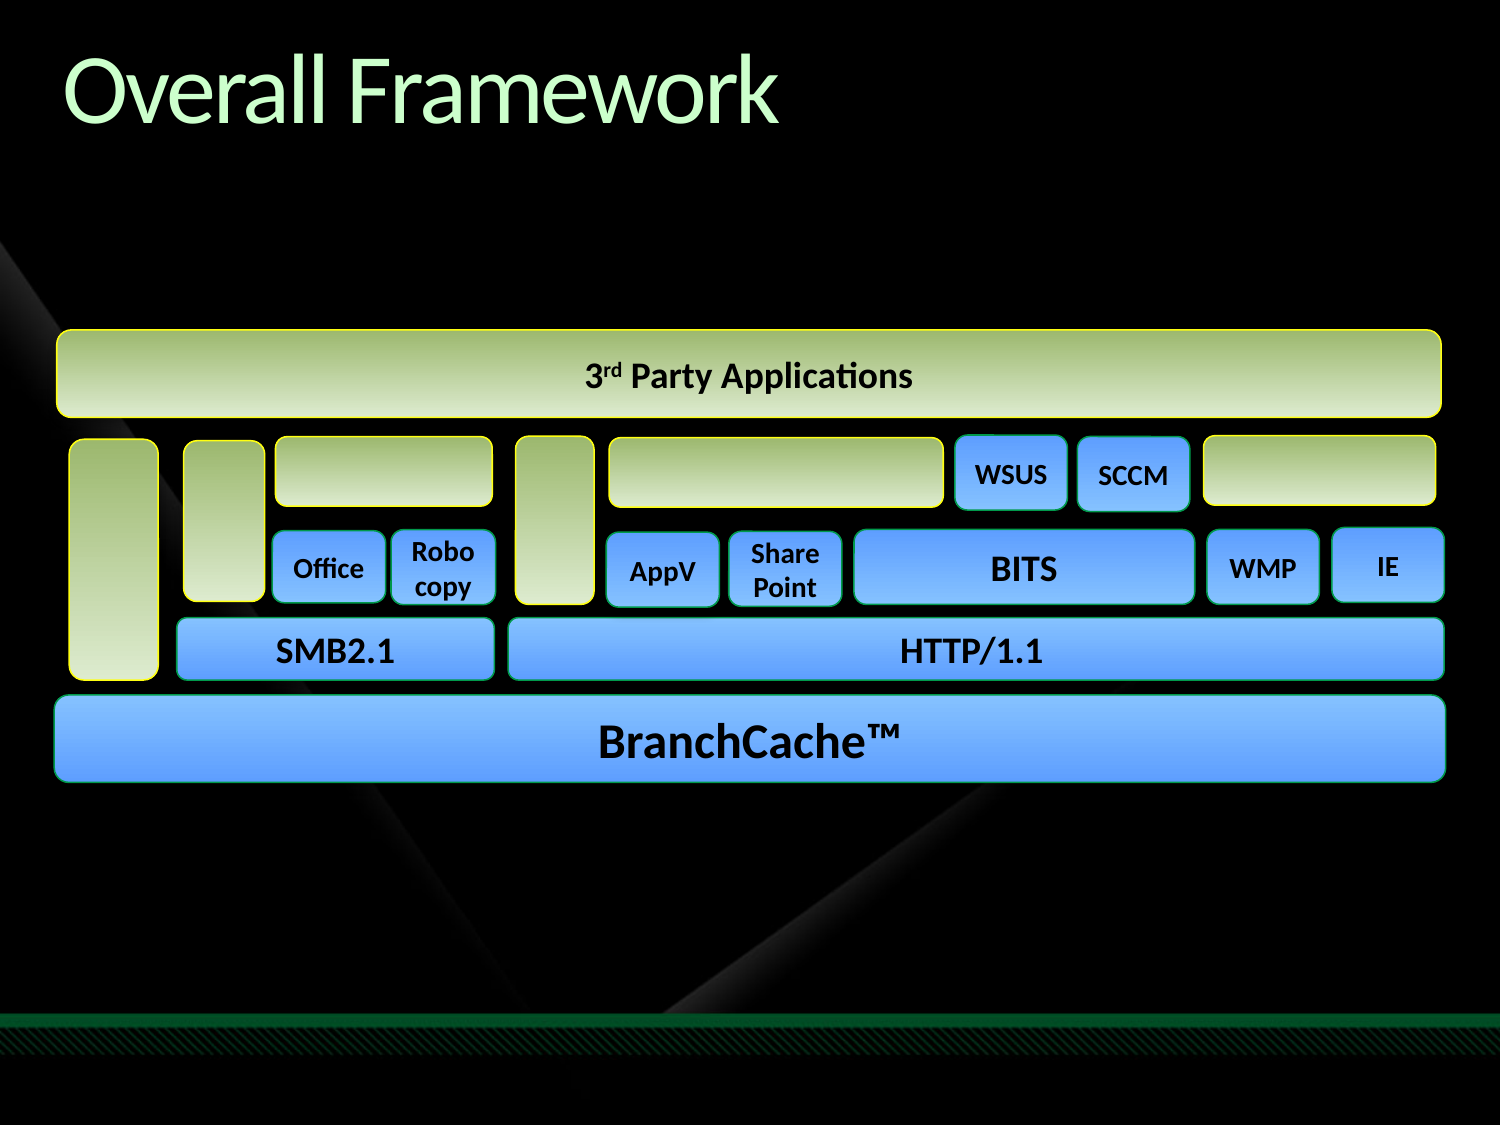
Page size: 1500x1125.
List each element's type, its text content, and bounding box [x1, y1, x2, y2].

text_box AppV [605, 531, 721, 608]
text_box BITS [853, 528, 1196, 606]
text_box SCCM [1076, 435, 1191, 513]
text_box [608, 436, 945, 508]
text_box HTTP/1.1 [507, 616, 1445, 681]
text_box 3rd Party Applications [55, 329, 1442, 419]
text_box IE [1331, 526, 1446, 604]
text_box BranchCache™ [53, 694, 1447, 784]
text_box SMB2.1 [175, 616, 496, 681]
text_box Office [271, 529, 387, 604]
text_box SharePoint [727, 530, 843, 608]
text_box [68, 438, 160, 681]
text_box Robocopy [390, 528, 497, 606]
text_box [1202, 434, 1437, 506]
text_box WSUS [954, 434, 1069, 511]
picture [0, 0, 1500, 1125]
text_box [182, 439, 266, 603]
text_box [274, 435, 494, 507]
text_box [514, 435, 595, 606]
text_box WMP [1206, 528, 1321, 606]
title Overall Framework [62, 37, 1438, 147]
